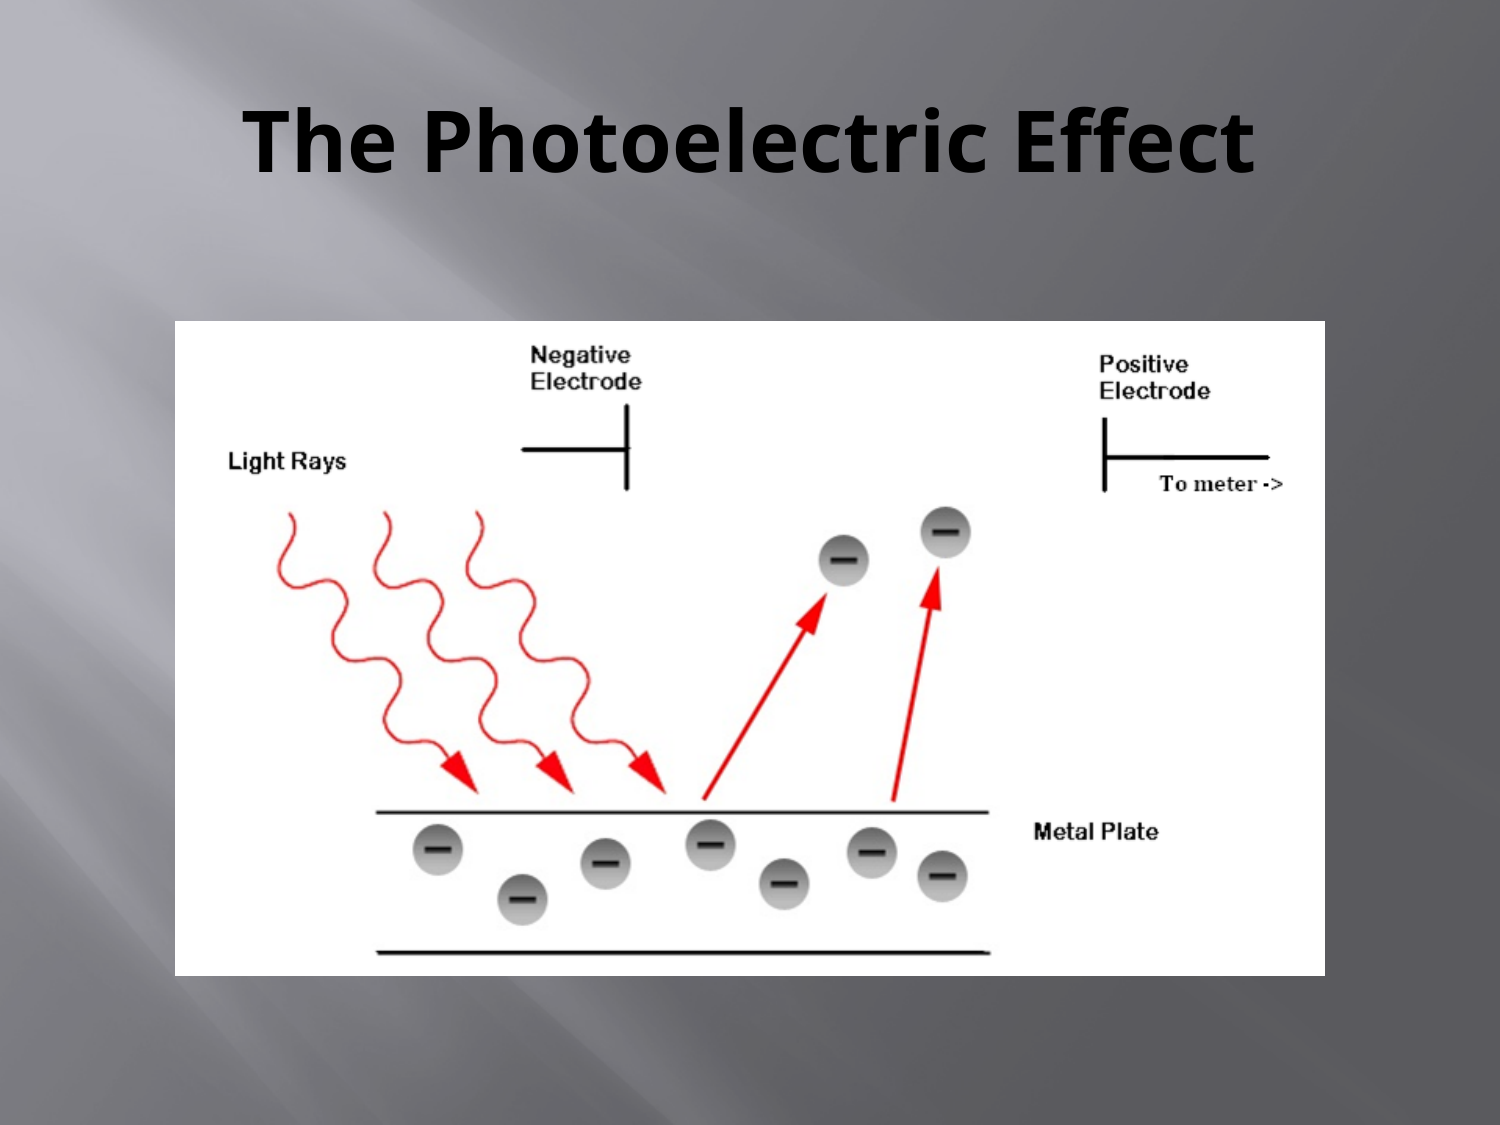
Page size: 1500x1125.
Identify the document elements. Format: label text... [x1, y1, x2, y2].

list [175, 321, 1325, 977]
title The Photoelectric Effect [75, 45, 1425, 233]
